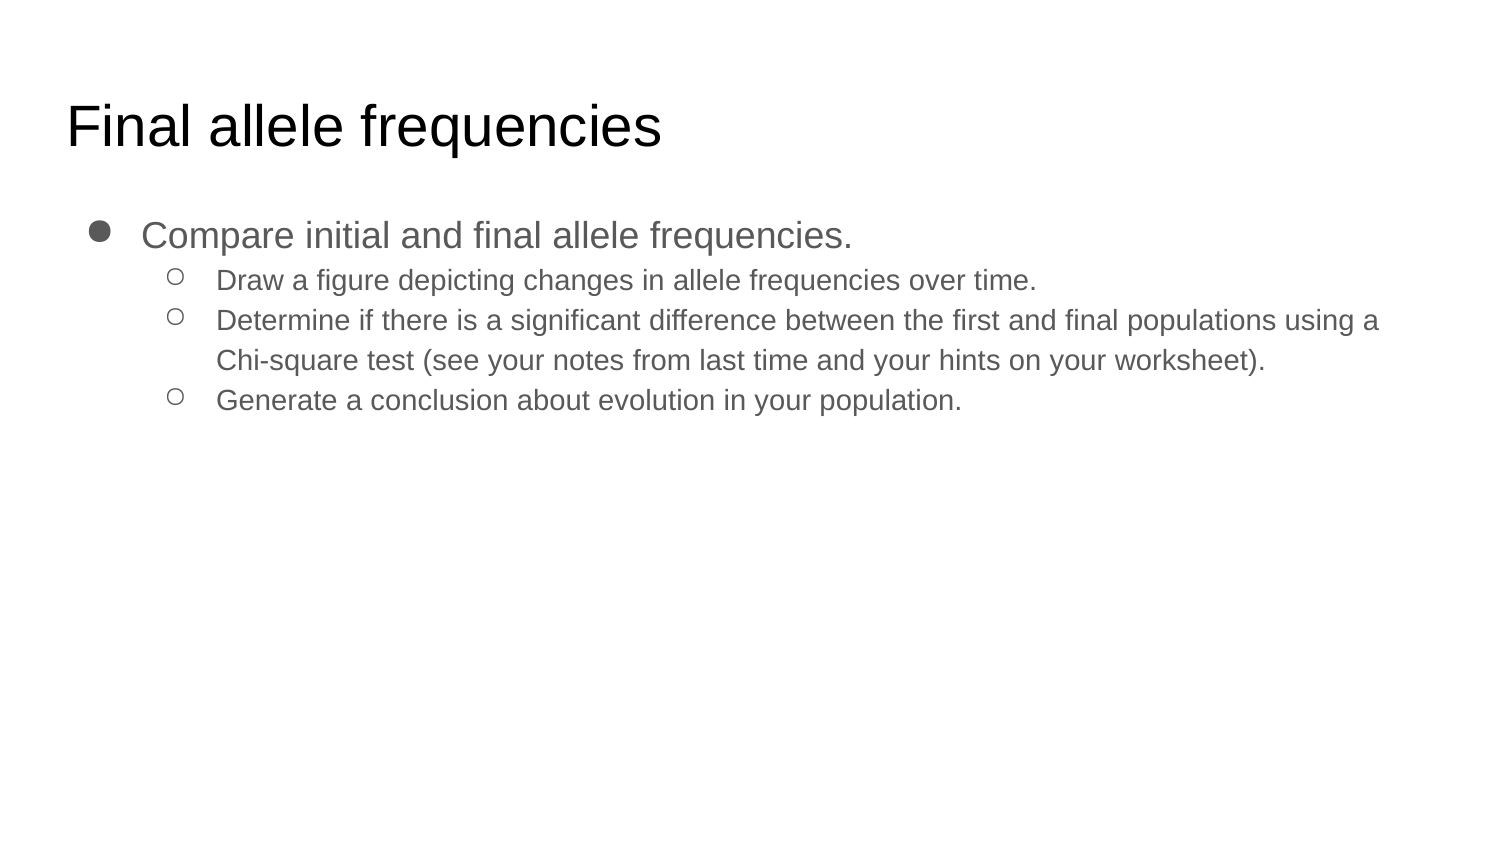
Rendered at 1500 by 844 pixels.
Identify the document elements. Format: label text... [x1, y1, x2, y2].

list Compare initial and final allele frequencies. Draw a figure depicting changes in allele frequencies over time. Determine if there is a significant difference between the first and final populations using a Chi-square test (see your notes from last time and your hints on your worksheet). Generate a conclusion about evolution in your population. [51, 189, 1449, 750]
title Final allele frequencies [51, 72, 1449, 167]
